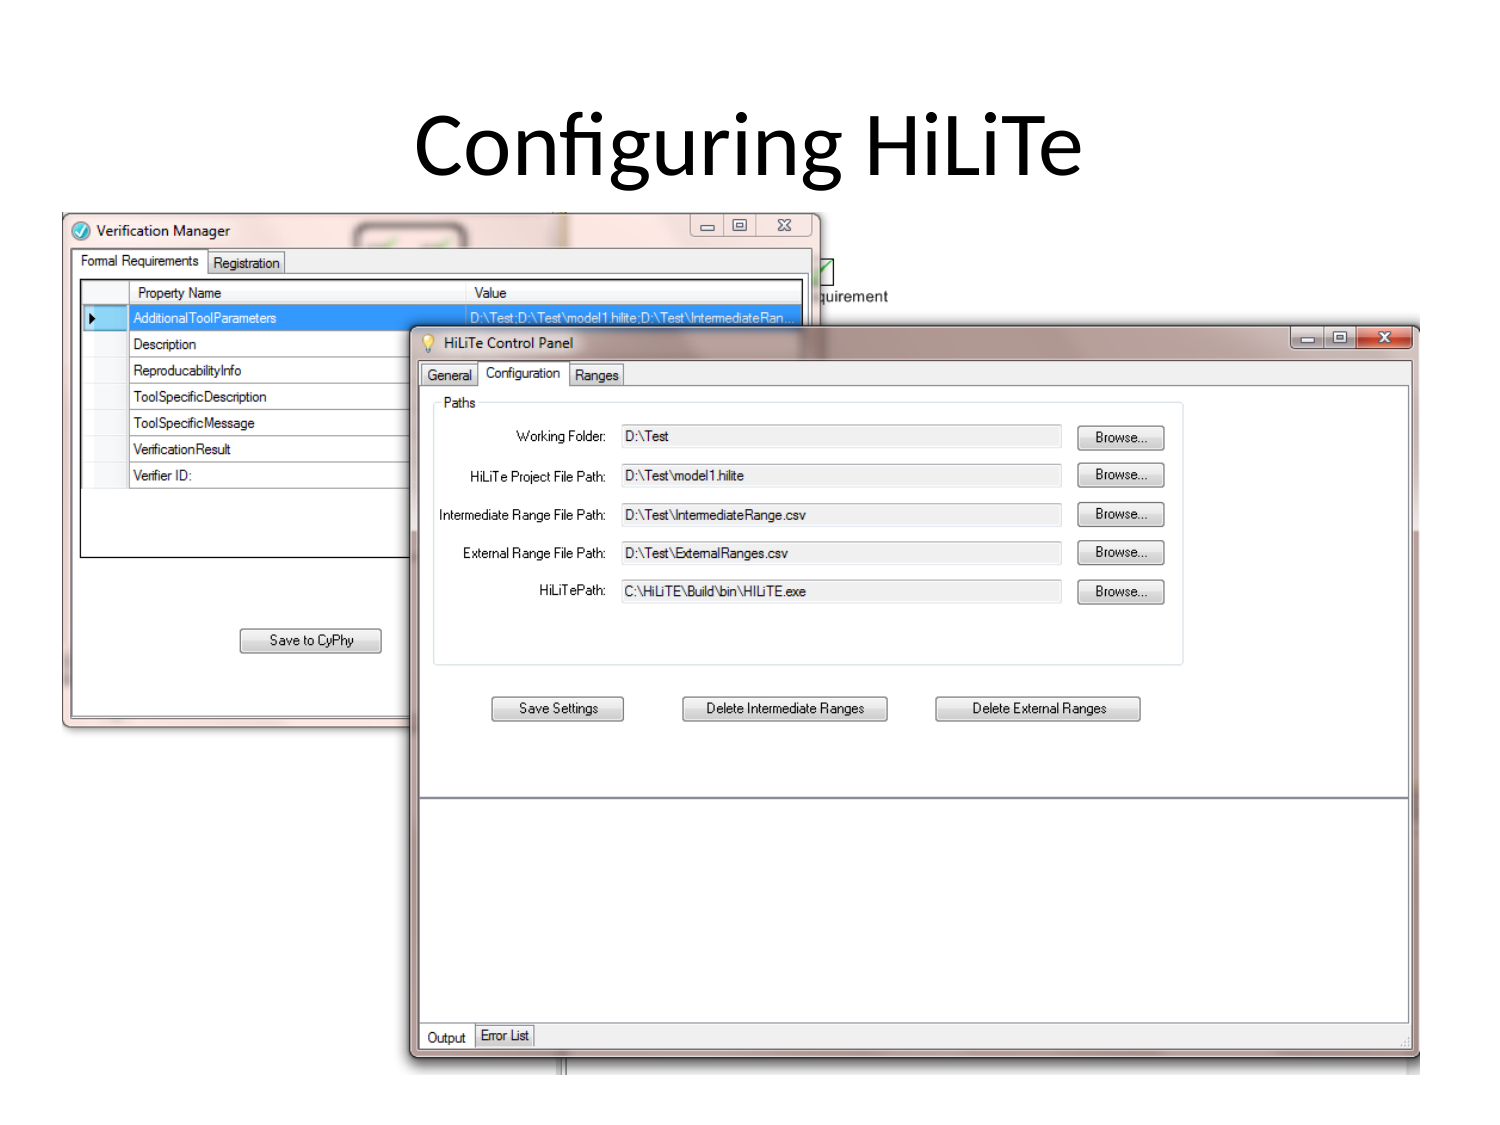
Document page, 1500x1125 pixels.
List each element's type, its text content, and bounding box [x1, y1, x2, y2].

picture [62, 212, 1421, 1076]
title Configuring HiLiTe [75, 45, 1425, 216]
